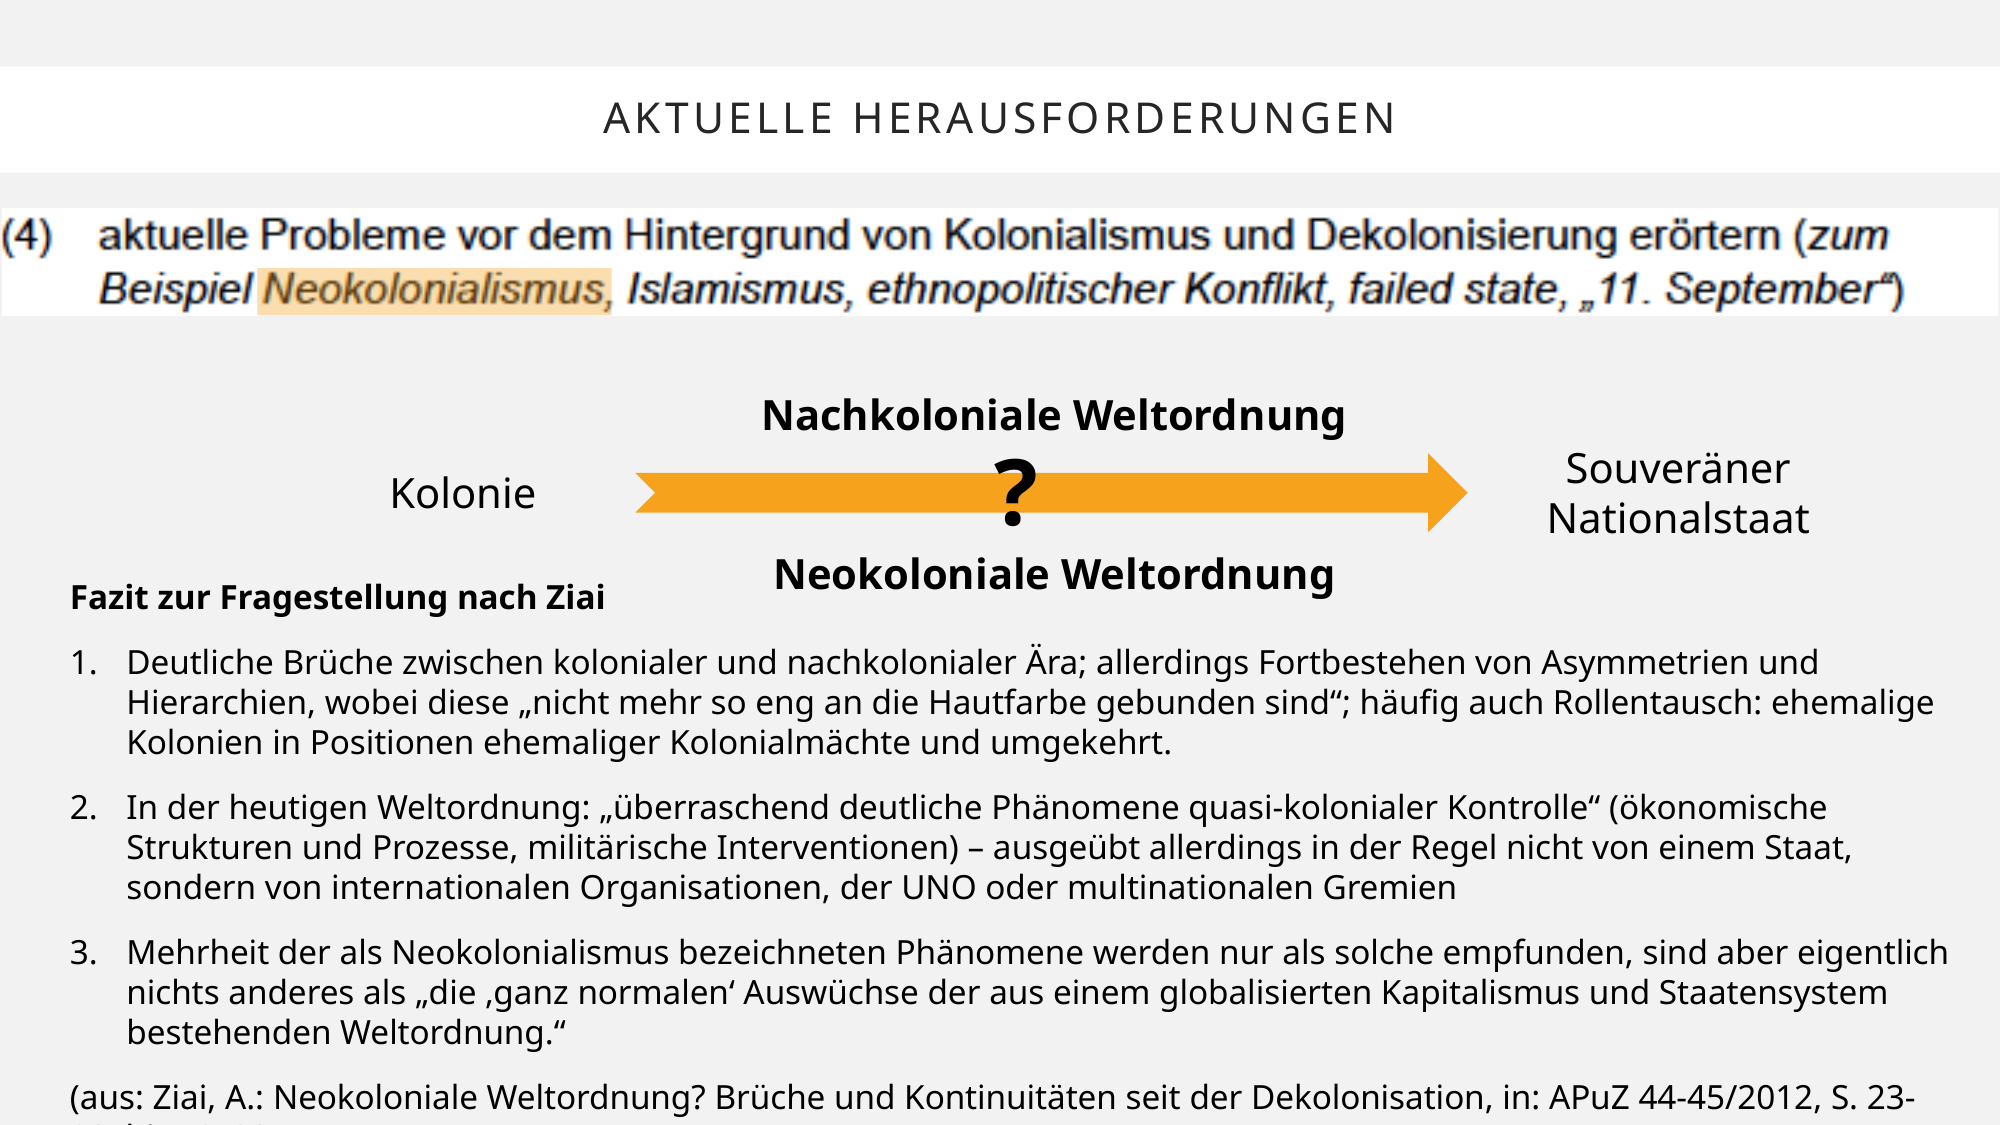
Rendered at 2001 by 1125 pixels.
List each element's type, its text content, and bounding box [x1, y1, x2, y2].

text_box Fazit zur Fragestellung nach Ziai Deutliche Brüche zwischen kolonialer und nachkolonialer Ära; allerdings Fortbestehen von Asymmetrien und Hierarchien, wobei diese „nicht mehr so eng an die Hautfarbe gebunden sind“; häufig auch Rollentausch: ehemalige Kolonien in Positionen ehemaliger Kolonialmächte und umgekehrt. In der heutigen Weltordnung: „überraschend deutliche Phänomene quasi-kolonialer Kontrolle“ (ökonomische Strukturen und Prozesse, militärische Interventionen) – ausgeübt allerdings in der Regel nicht von einem Staat, sondern von internationalen Organisationen, der UNO oder multinationalen Gremien Mehrheit der als Neokolonialismus bezeichneten Phänomene werden nur als solche empfunden, sind aber eigentlich nichts anderes als „die ‚ganz normalen‘ Auswüchse der aus einem globalisierten Kapitalismus und Staatensystem bestehenden Weltordnung.“ (aus: Ziai, A.: Neokoloniale Weltordnung? Brüche und Kontinuitäten seit der Dekolonisation, in: APuZ 44-45/2012, S. 23-30, hier S. 30) [55, 569, 1977, 1125]
title Aktuelle Herausforderungen [0, 64, 2000, 175]
text_box [642, 471, 935, 514]
text_box Neokoloniale Weltordnung [641, 540, 1468, 569]
text_box Nachkoloniale Weltordnung [641, 381, 1468, 446]
text_box ? [935, 426, 1098, 551]
text_box Souveräner Nationalstaat [1499, 434, 1857, 549]
text_box [1098, 452, 1469, 534]
text_box Kolonie [284, 459, 642, 525]
picture [2, 208, 1999, 316]
